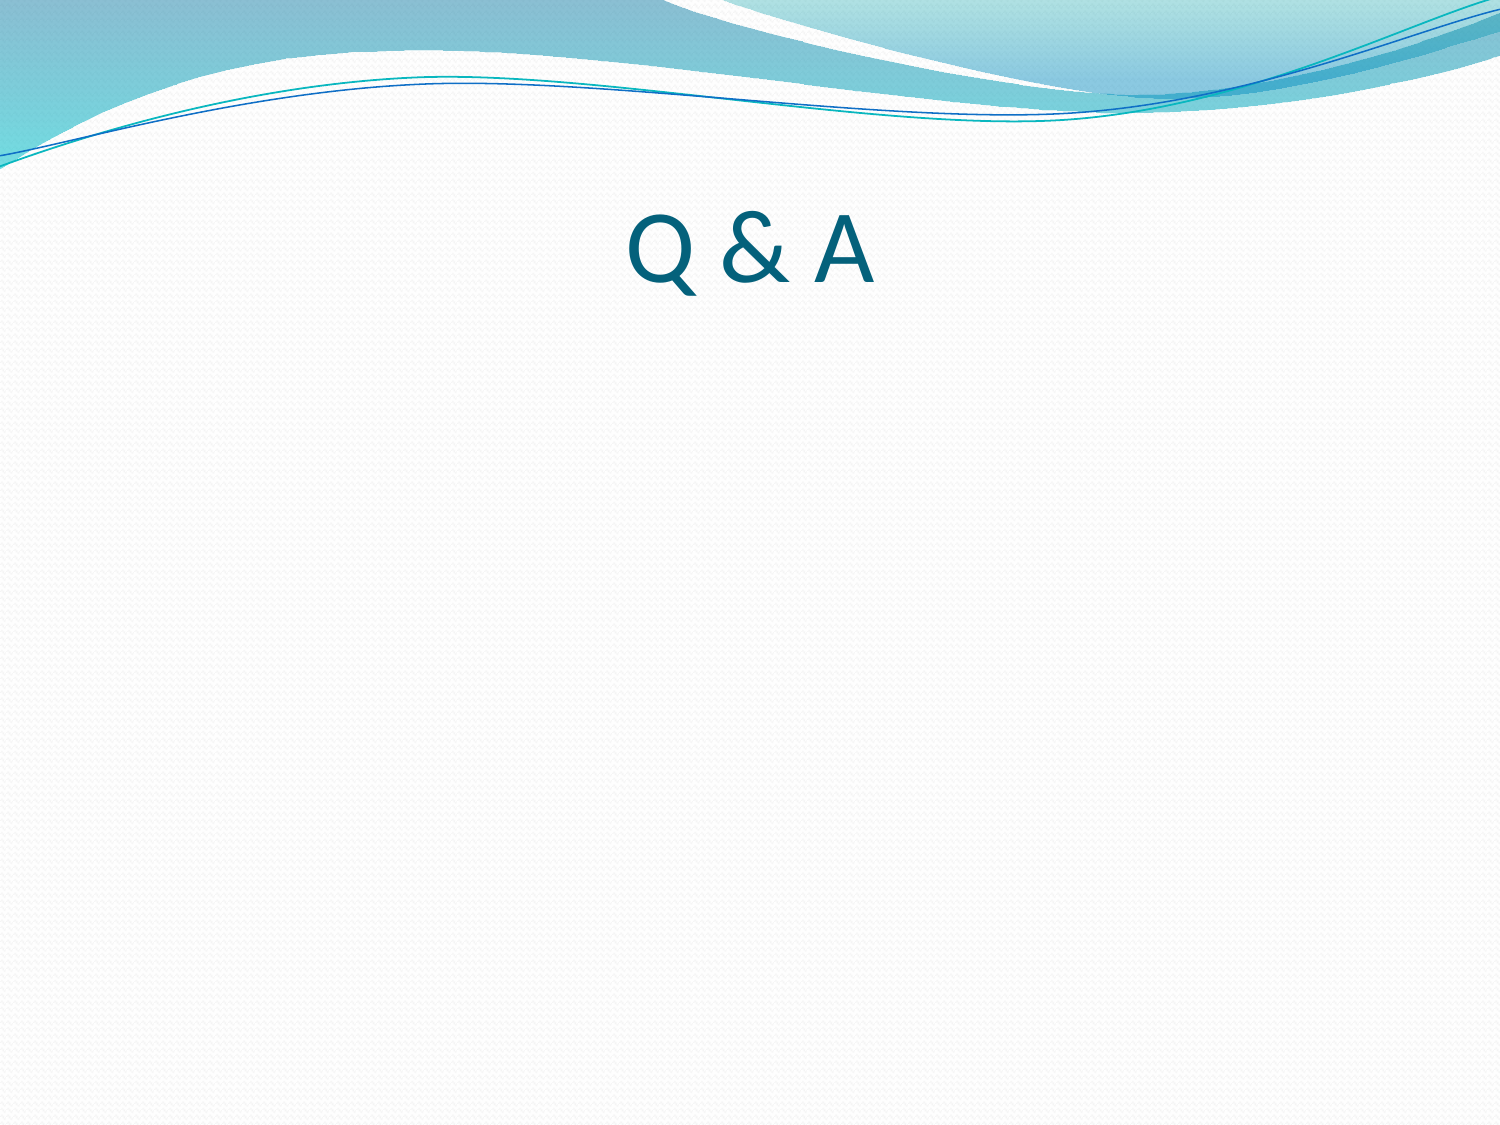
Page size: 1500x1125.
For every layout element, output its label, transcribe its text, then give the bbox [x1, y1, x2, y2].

title Q & A [75, 115, 1425, 303]
